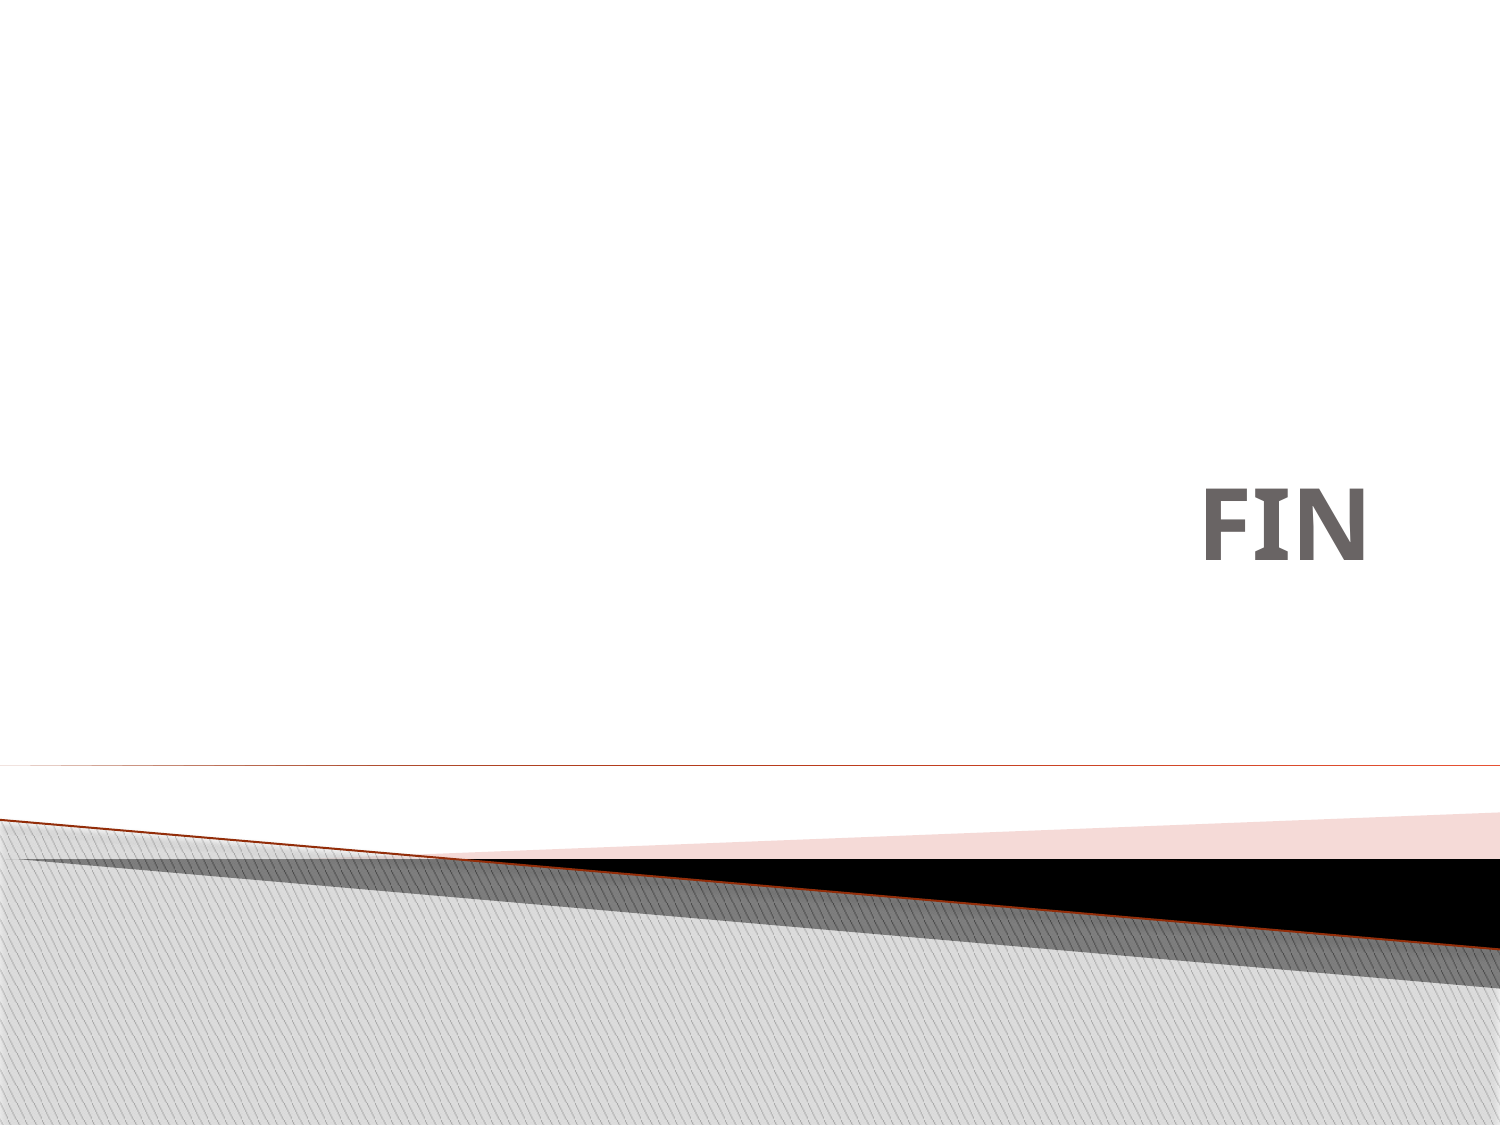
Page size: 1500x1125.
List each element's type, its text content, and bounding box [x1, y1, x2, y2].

title FIN [112, 287, 1388, 588]
picture [5, 859, 1500, 989]
